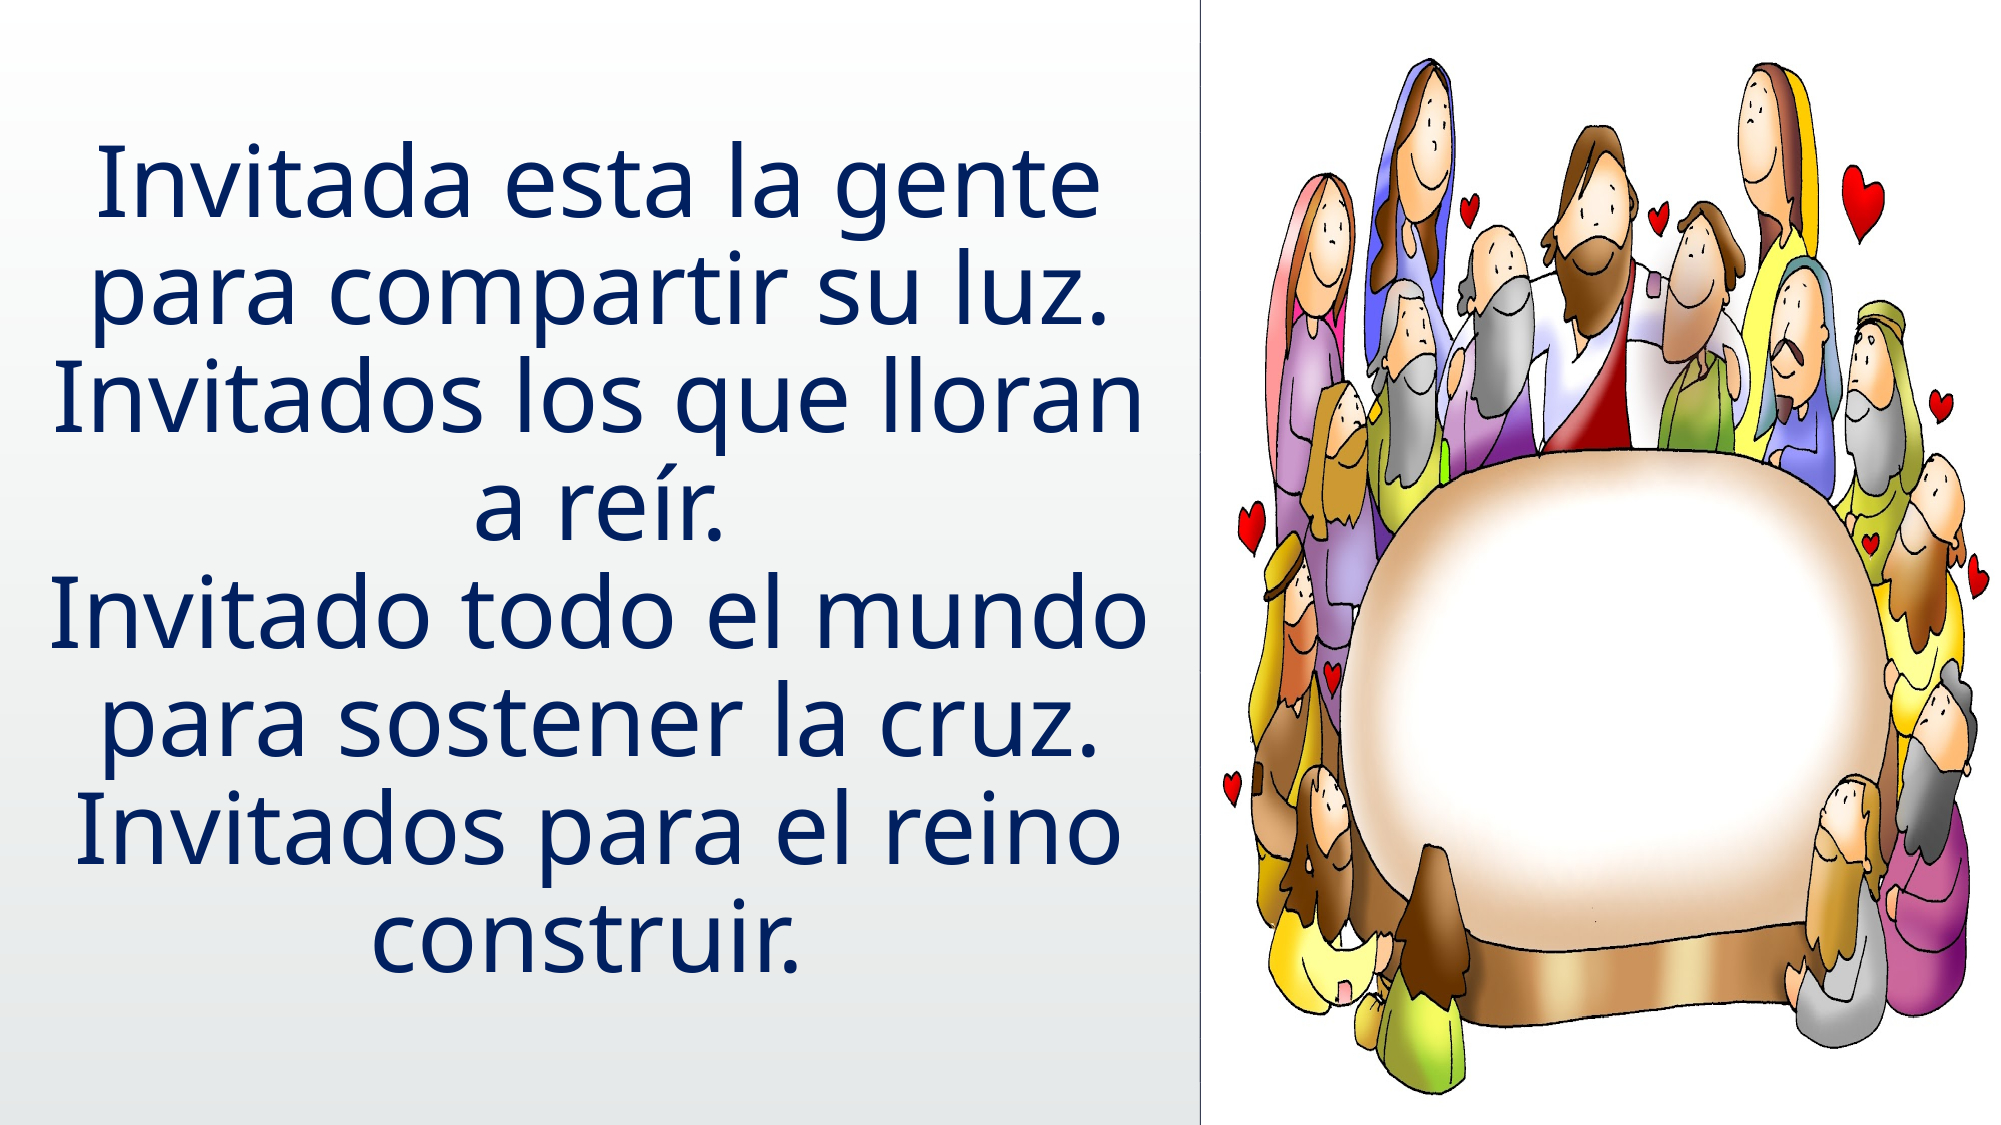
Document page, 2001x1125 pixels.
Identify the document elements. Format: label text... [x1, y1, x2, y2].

picture [1200, 0, 2001, 1125]
title Invitada esta la gente para compartir su luz. Invitados los que lloran a reír. Invitado todo el mundo para sostener la cruz. Invitados para el reino construir. [0, 0, 1200, 1125]
